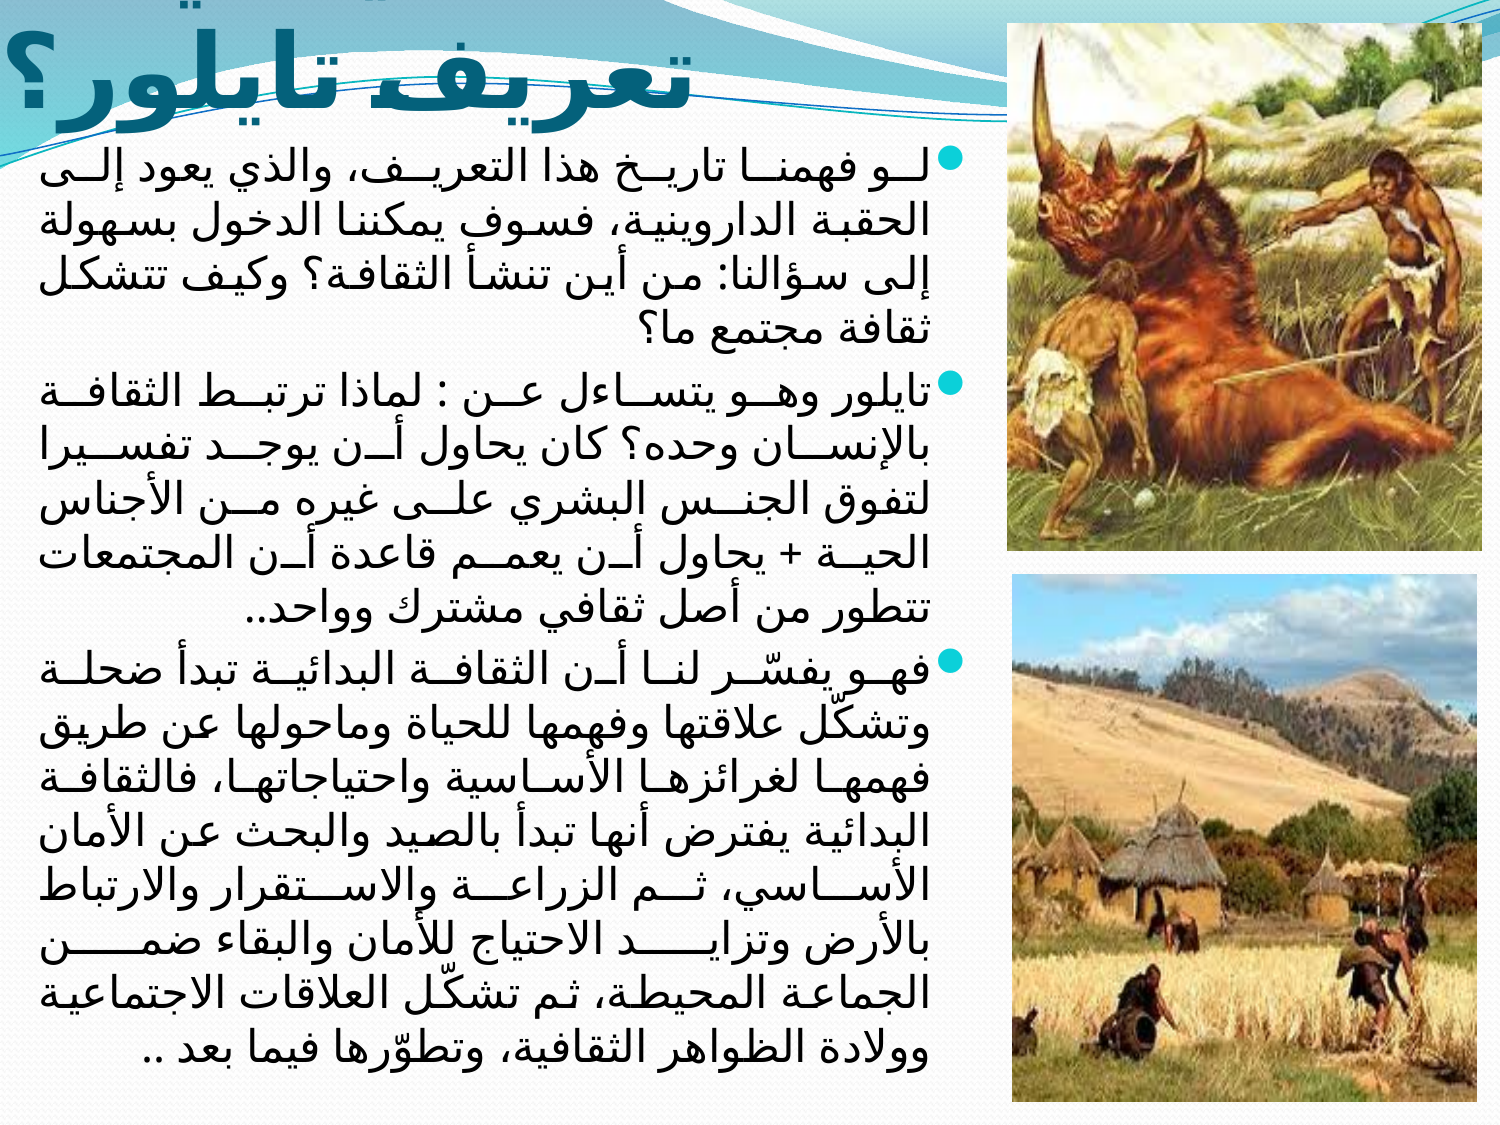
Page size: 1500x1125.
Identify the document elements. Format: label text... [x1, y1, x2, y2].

title ماذا يعني لنا تعريف تايلور؟ [0, 0, 797, 129]
picture [1007, 23, 1482, 551]
picture [1012, 573, 1477, 1102]
list لو فهمنا تاريخ هذا التعريف، والذي يعود إلى الحقبة الداروينية، فسوف يمكننا الدخول بسهولة إلى سؤالنا: من أين تنشأ الثقافة؟ وكيف تتشكل ثقافة مجتمع ما؟ تايلور وهو يتساءل عن : لماذا ترتبط الثقافة بالإنسان وحده؟ كان يحاول أن يوجد تفسيرا لتفوق الجنس البشري على غيره من الأجناس الحية + يحاول أن يعمم قاعدة أن المجتمعات تتطور من أصل ثقافي مشترك وواحد.. فهو يفسّر لنا أن الثقافة البدائية تبدأ ضحلة وتشكّل علاقتها وفهمها للحياة وماحولها عن طريق فهمها لغرائزها الأساسية واحتياجاتها، فالثقافة البدائية يفترض أنها تبدأ بالصيد والبحث عن الأمان الأساسي، ثم الزراعة والاستقرار والارتباط بالأرض وتزايد الاحتياج للأمان والبقاء ضمن الجماعة المحيطة، ثم تشكّل العلاقات الاجتماعية وولادة الظواهر الثقافية، وتطوّرها فيما بعد .. [23, 128, 985, 1125]
